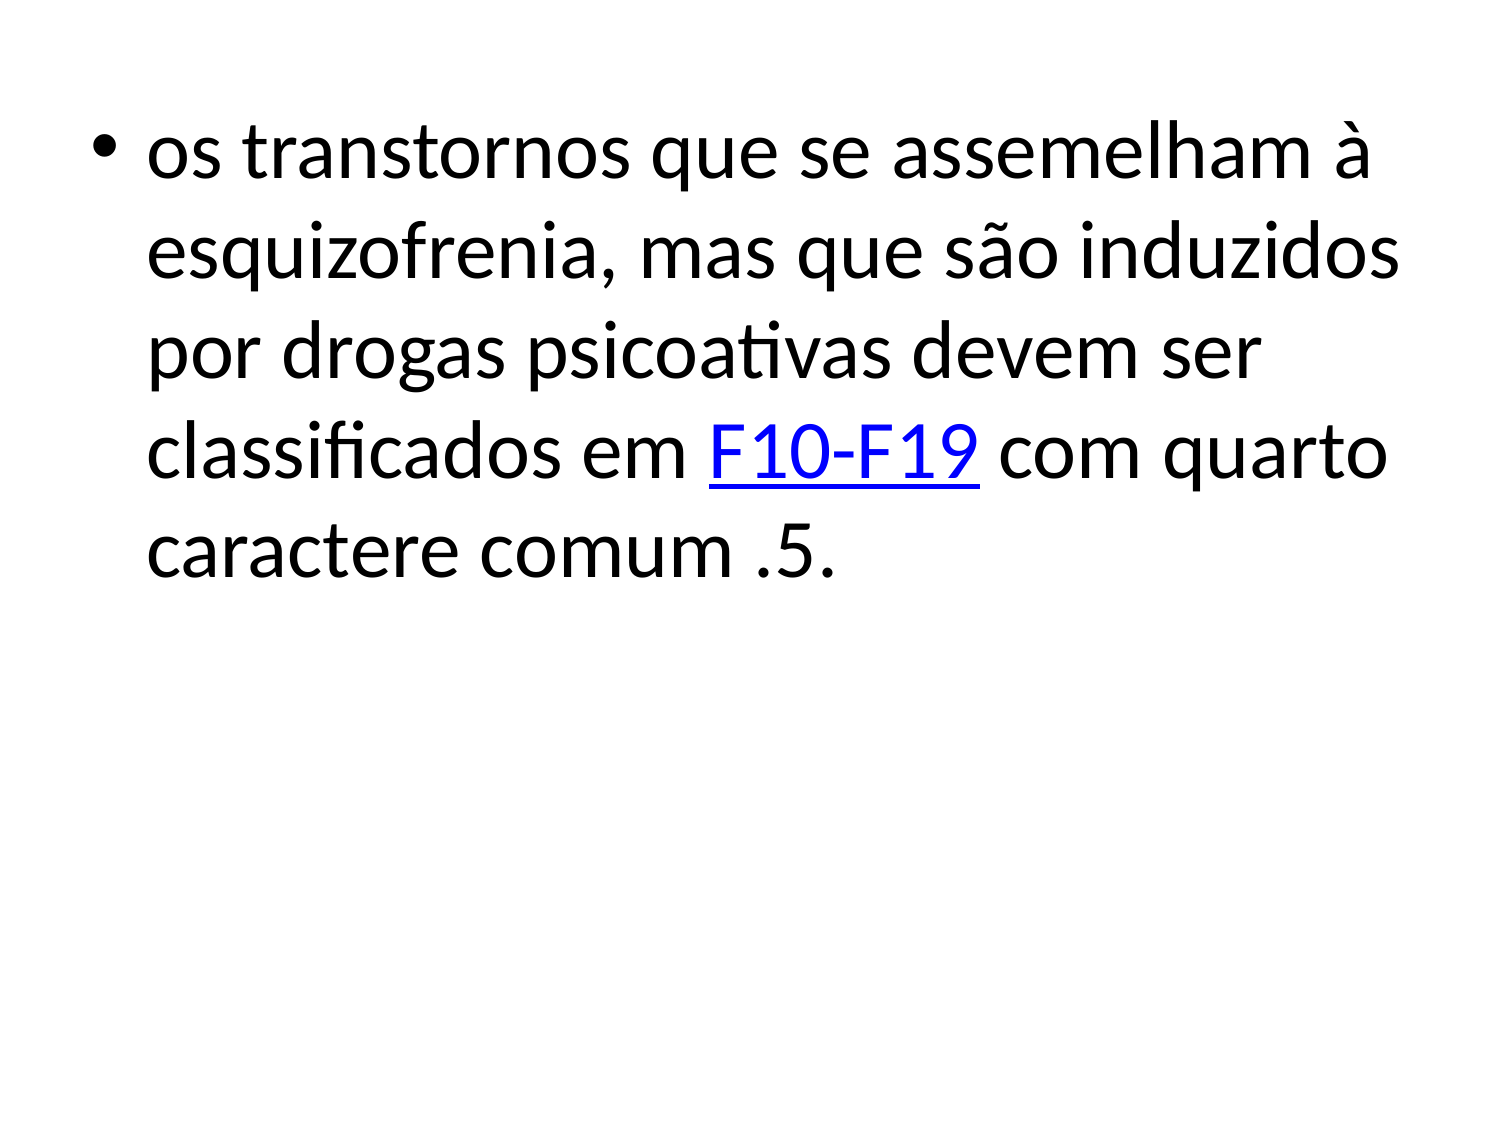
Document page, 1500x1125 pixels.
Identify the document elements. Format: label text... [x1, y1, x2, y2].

list os transtornos que se assemelham à esquizofrenia, mas que são induzidos por drogas psicoativas devem ser classificados em F10-F19 com quarto caractere comum .5. [75, 87, 1425, 1038]
